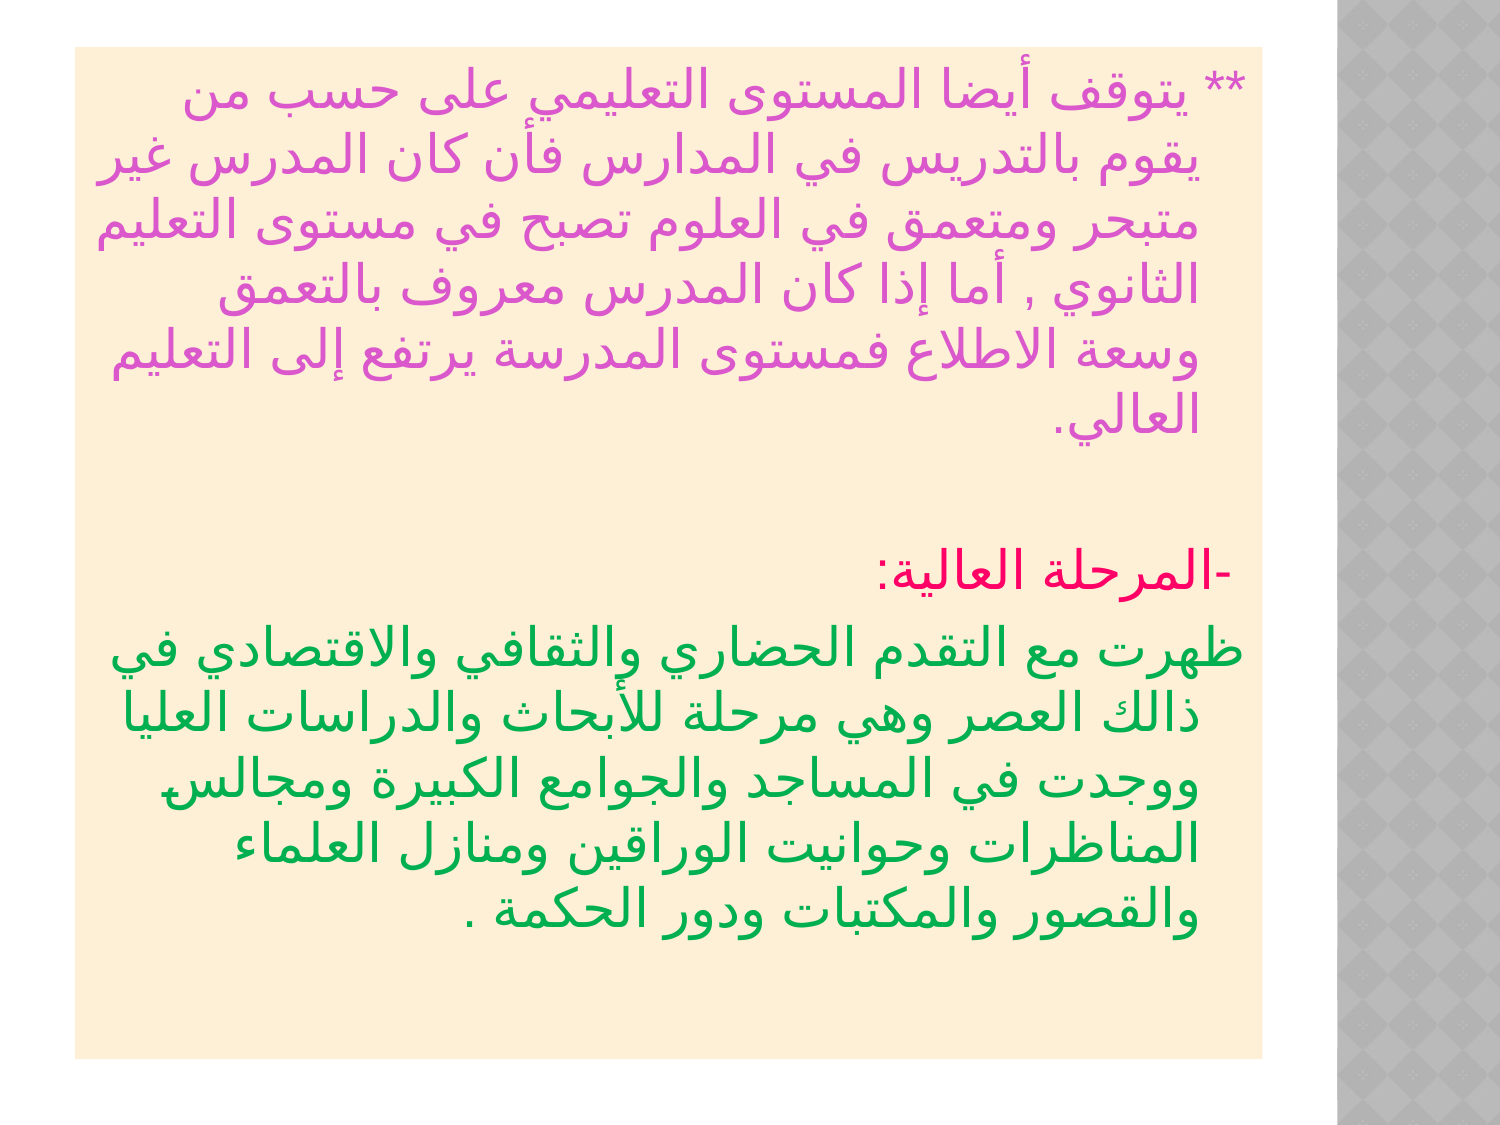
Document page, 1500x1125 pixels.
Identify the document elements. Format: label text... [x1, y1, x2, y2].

list ** يتوقف أيضا المستوى التعليمي على حسب من يقوم بالتدريس في المدارس فأن كان المدرس غير متبحر ومتعمق في العلوم تصبح في مستوى التعليم الثانوي , أما إذا كان المدرس معروف بالتعمق وسعة الاطلاع فمستوى المدرسة يرتفع إلى التعليم العالي. -المرحلة العالية: ظهرت مع التقدم الحضاري والثقافي والاقتصادي في ذالك العصر وهي مرحلة للأبحاث والدراسات العليا ووجدت في المساجد والجوامع الكبيرة ومجالس المناظرات وحوانيت الوراقين ومنازل العلماء والقصور والمكتبات ودور الحكمة . [74, 46, 1263, 1060]
